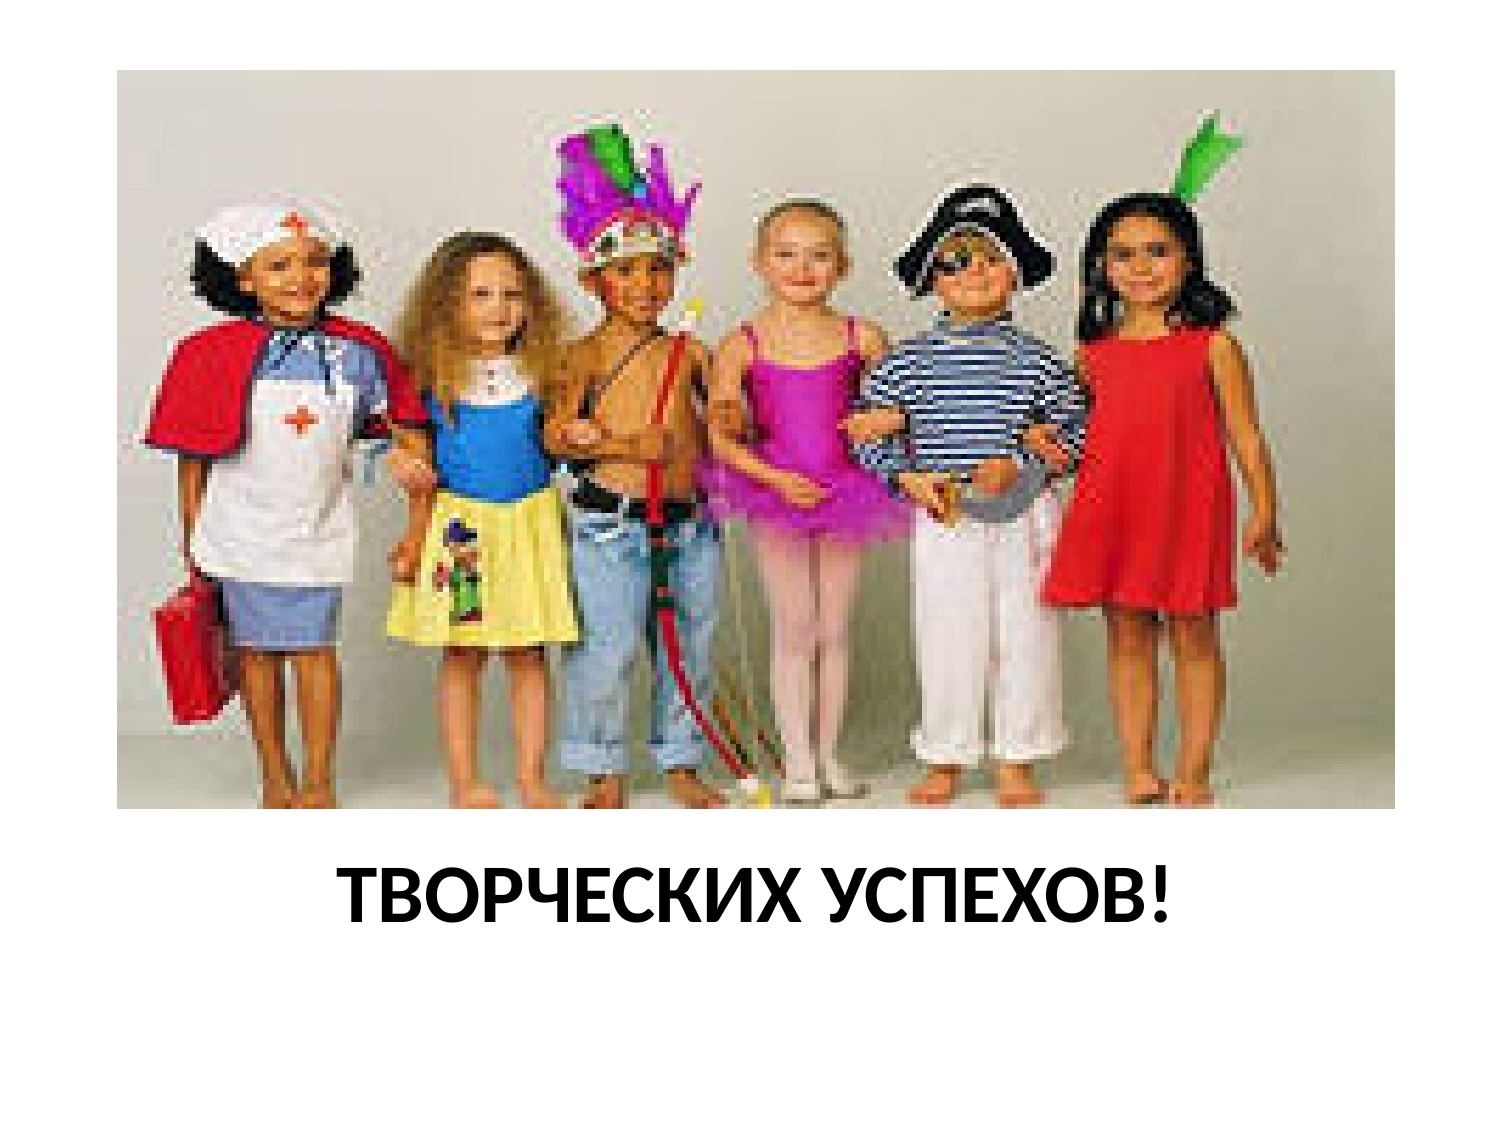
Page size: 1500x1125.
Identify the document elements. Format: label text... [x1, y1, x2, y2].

title Творческих успехов! [118, 832, 1394, 1055]
picture [116, 70, 1395, 809]
